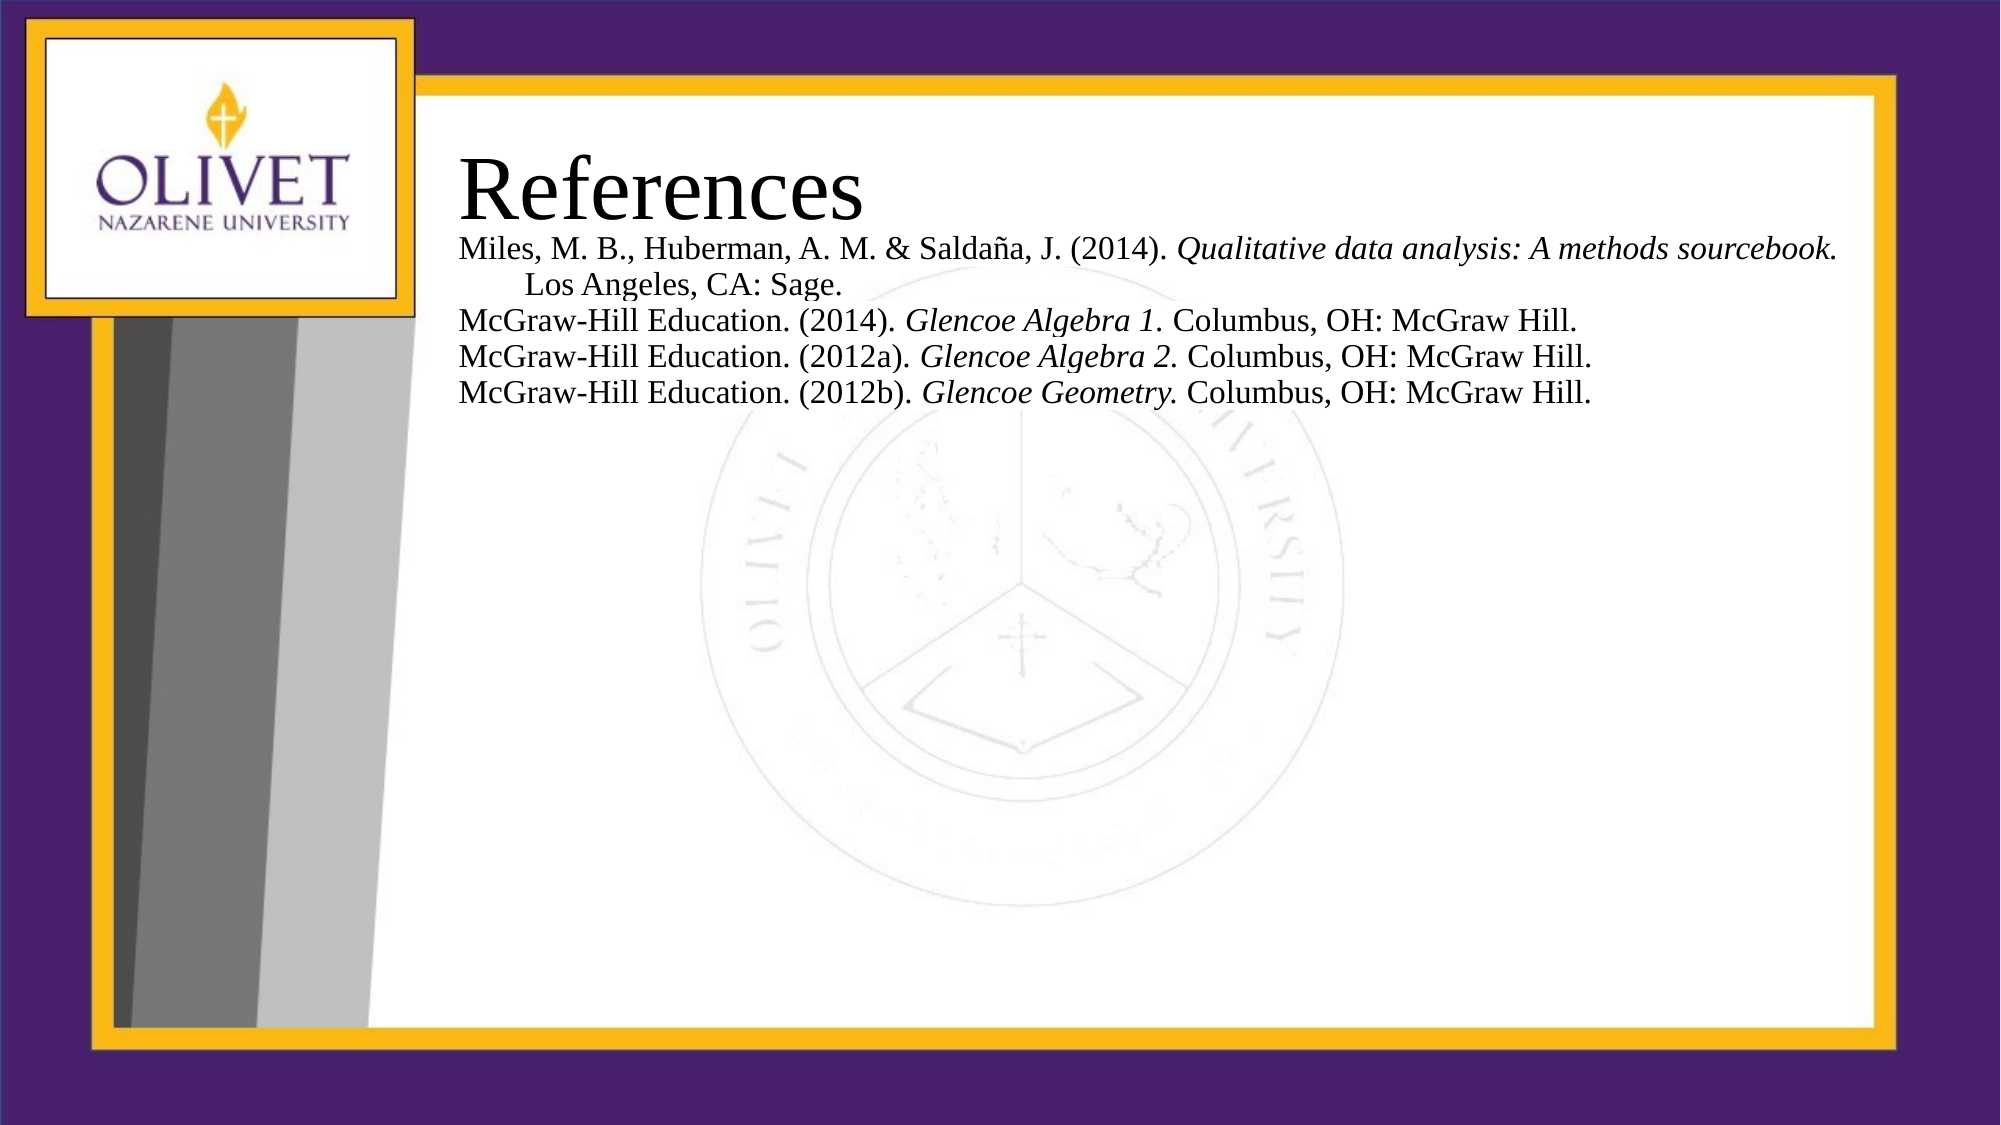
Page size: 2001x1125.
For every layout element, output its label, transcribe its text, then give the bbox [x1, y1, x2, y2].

picture [0, 0, 2001, 1125]
title References [443, 111, 1838, 223]
list Miles, M. B., Huberman, A. M. & Saldaña, J. (2014). Qualitative data analysis: A methods sourcebook. Los Angeles, CA: Sage. McGraw-Hill Education. (2014). Glencoe Algebra 1. Columbus, OH: McGraw Hill. McGraw-Hill Education. (2012a). Glencoe Algebra 2. Columbus, OH: McGraw Hill. McGraw-Hill Education. (2012b). Glencoe Geometry. Columbus, OH: McGraw Hill. [443, 223, 1863, 968]
